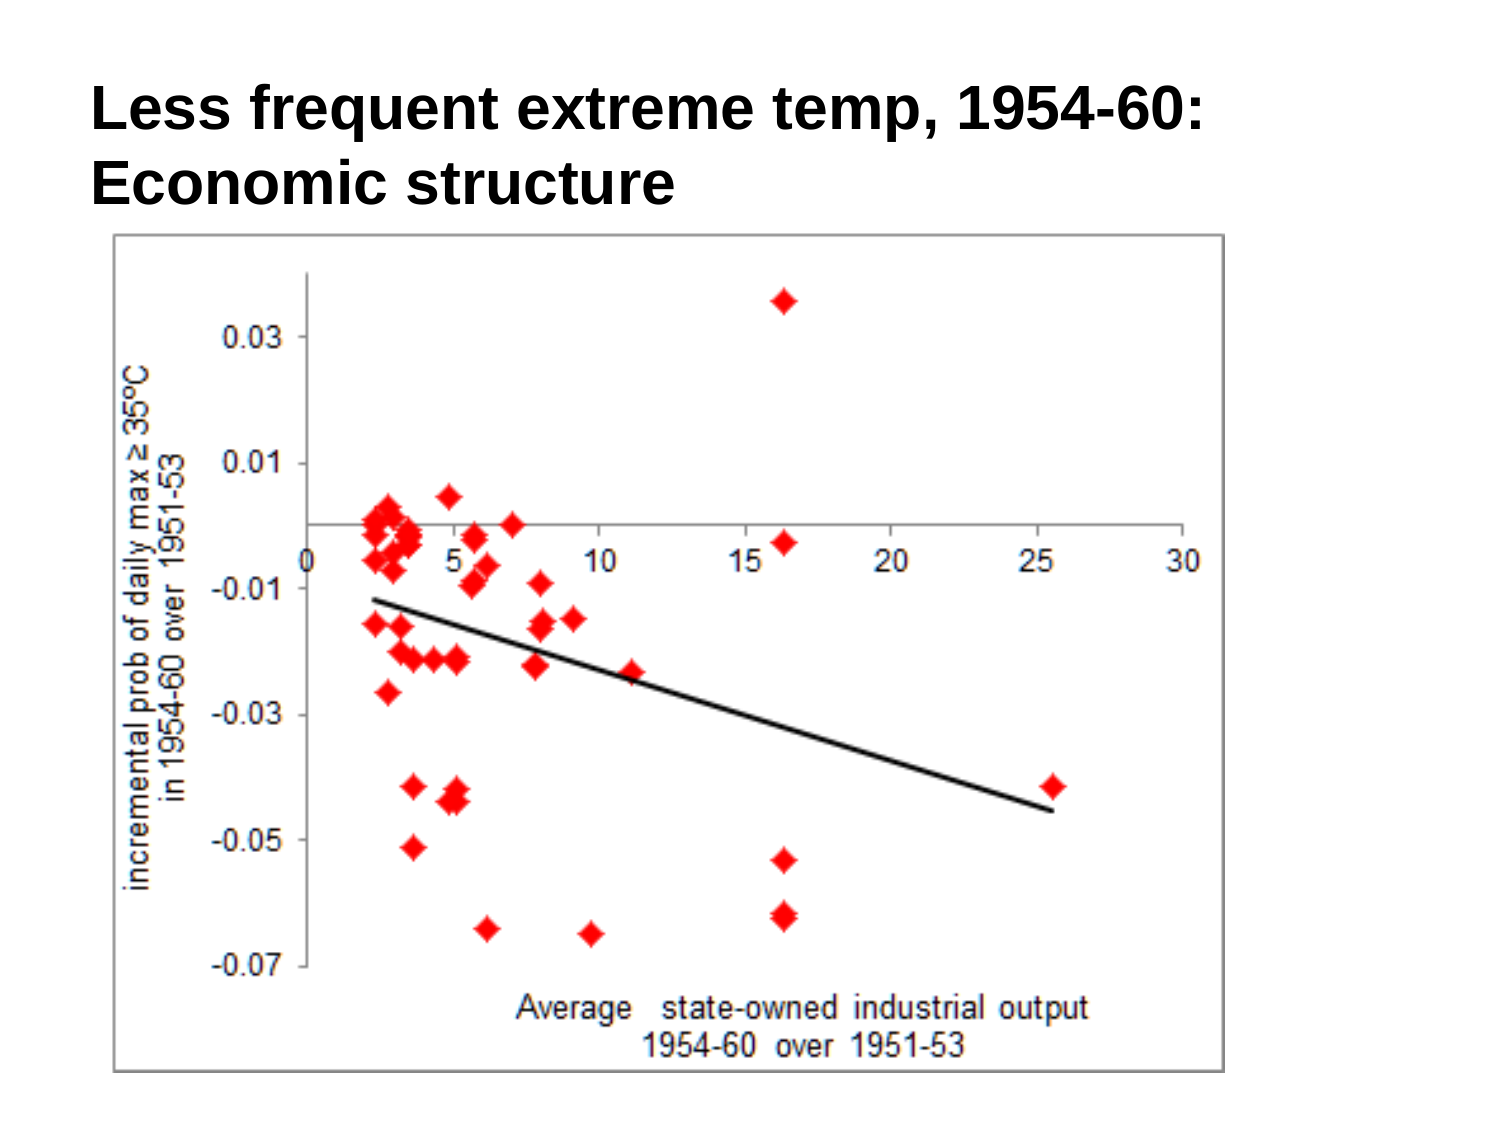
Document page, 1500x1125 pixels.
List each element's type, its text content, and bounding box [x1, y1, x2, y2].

title Less frequent extreme temp, 1954-60: Economic structure [75, 45, 1425, 233]
picture [110, 232, 1226, 1073]
